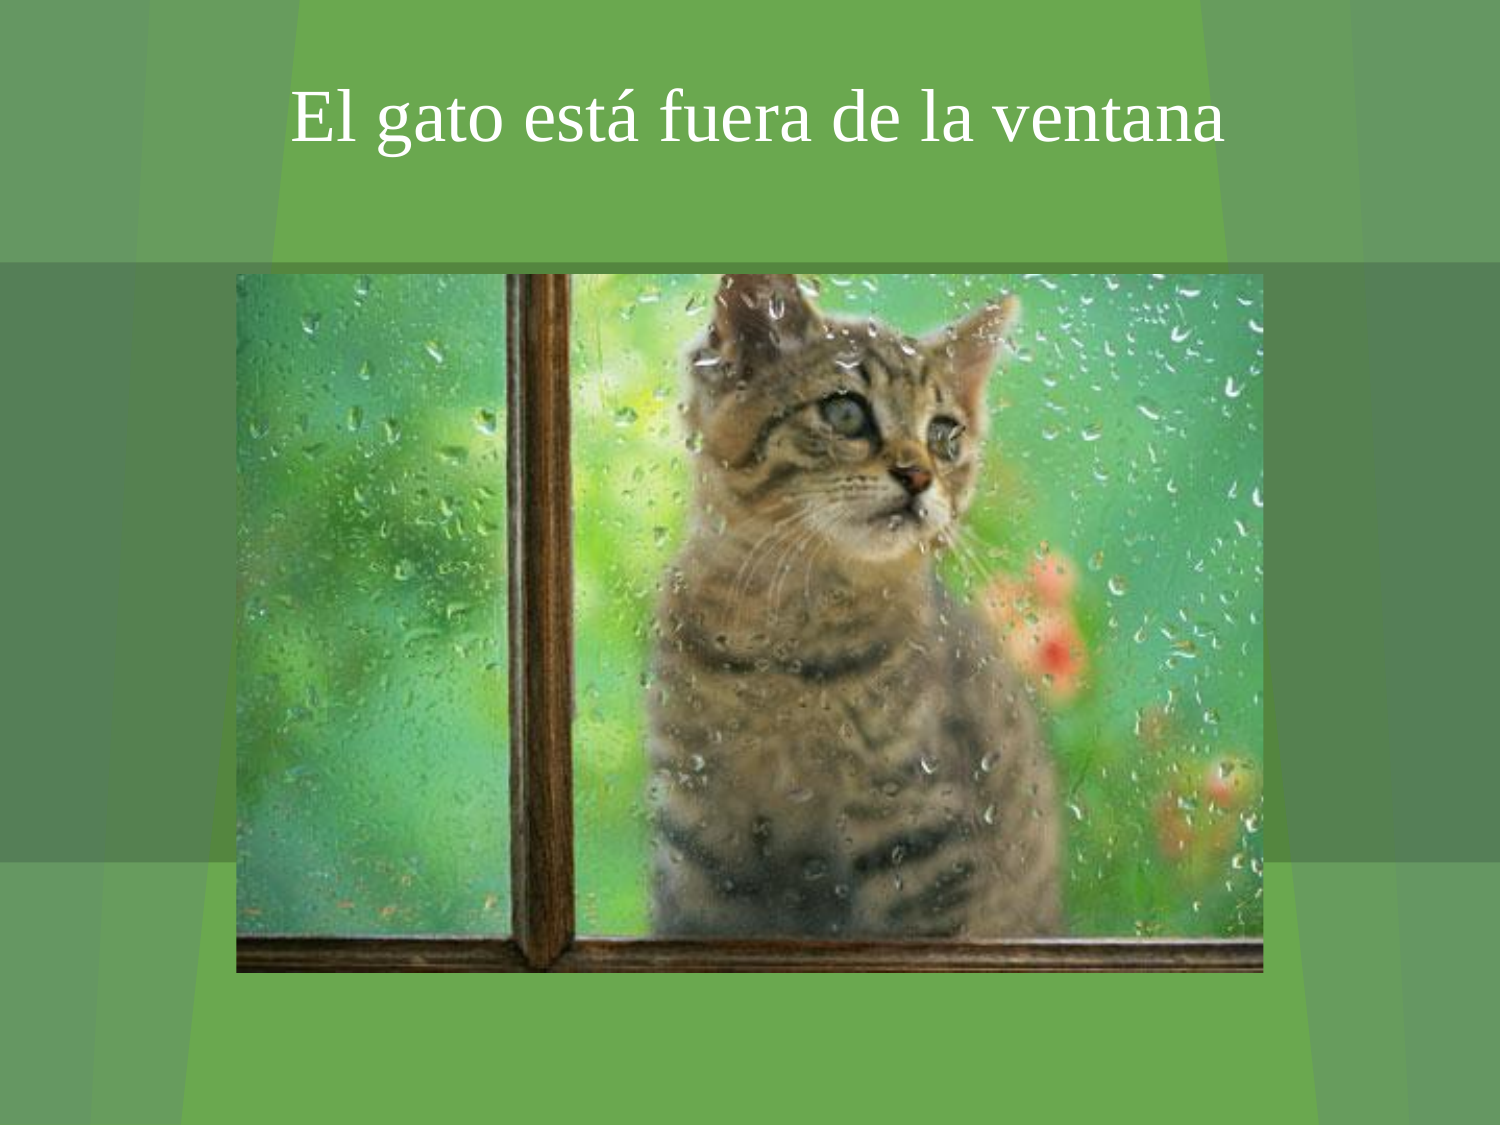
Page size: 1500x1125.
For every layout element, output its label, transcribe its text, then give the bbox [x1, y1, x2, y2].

text_box [236, 274, 1264, 973]
text_box El gato está fuera de la ventana [226, 0, 1332, 224]
